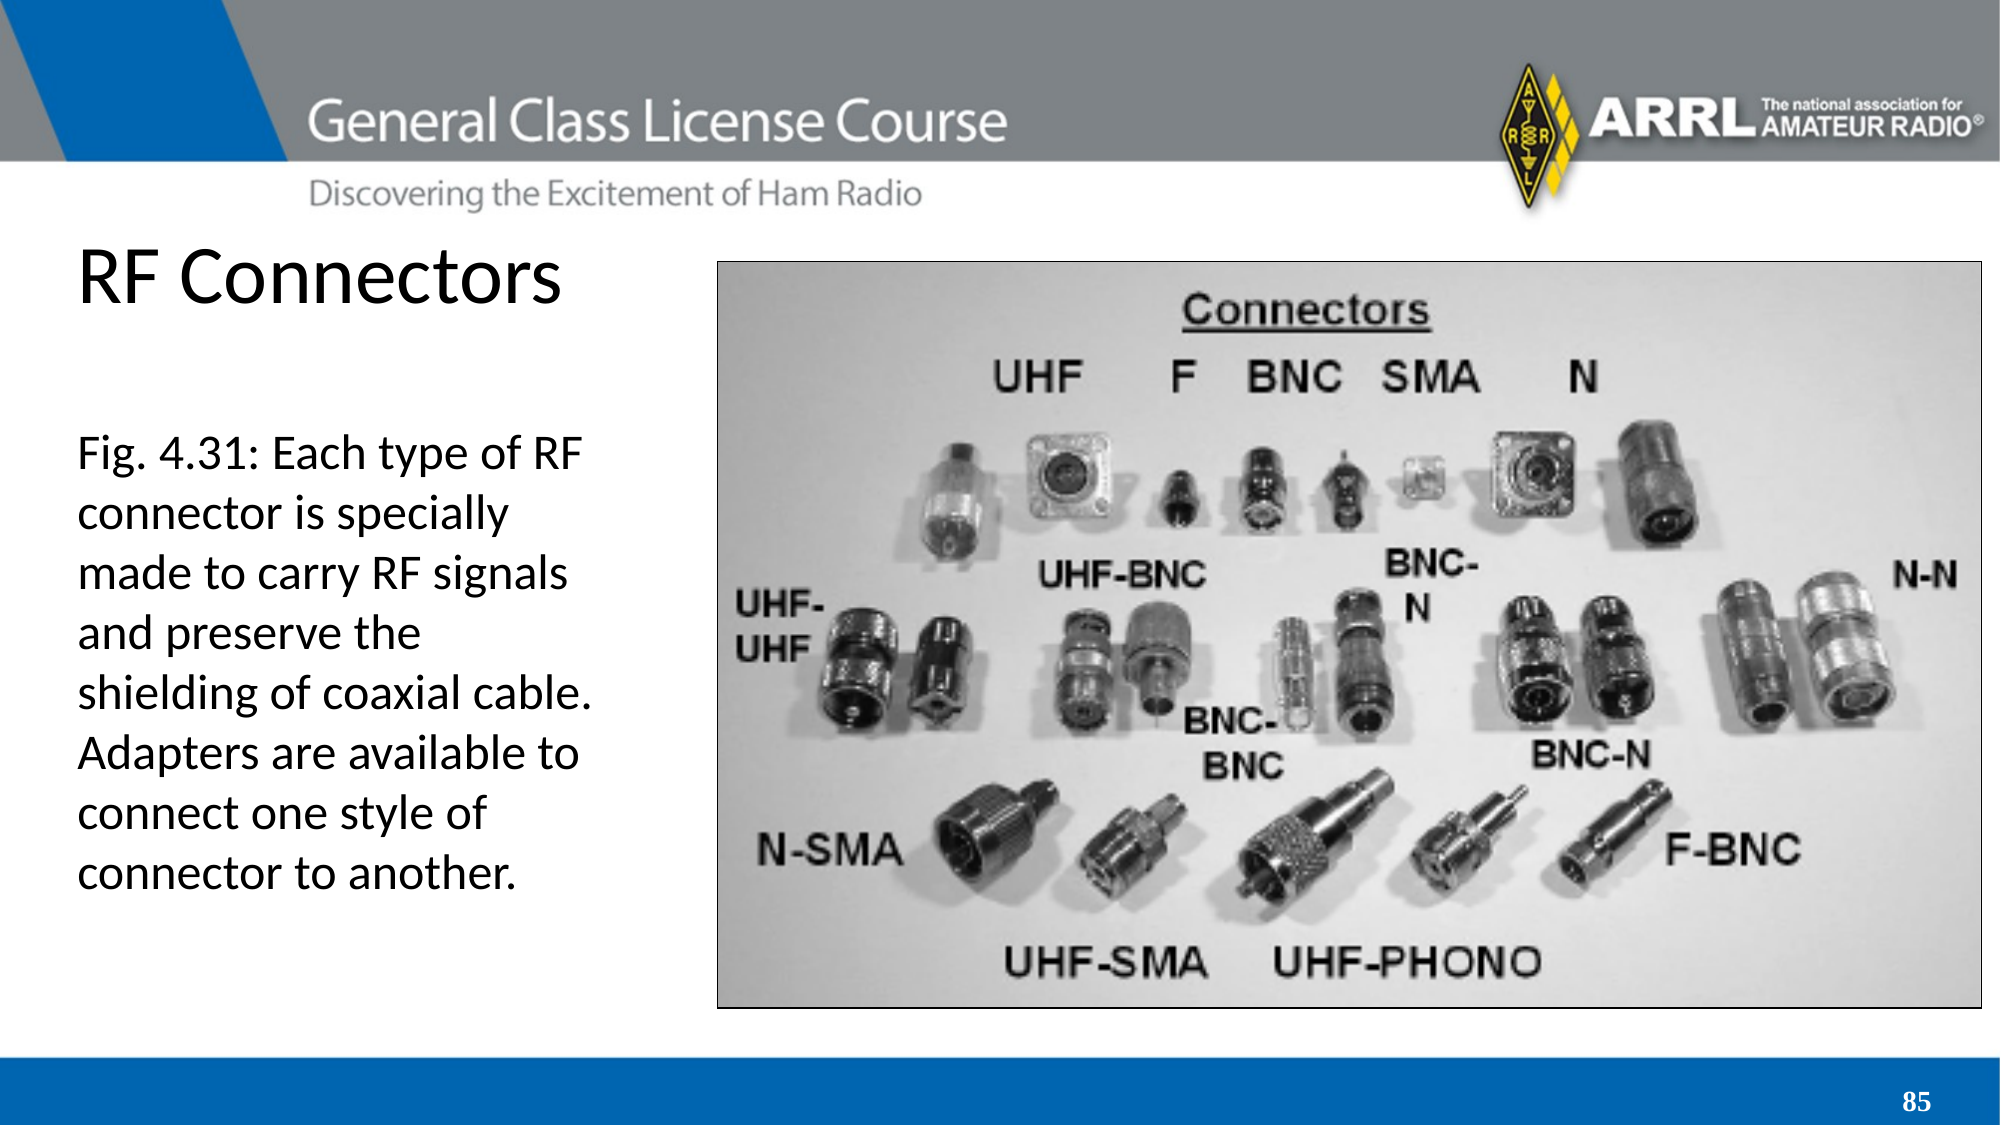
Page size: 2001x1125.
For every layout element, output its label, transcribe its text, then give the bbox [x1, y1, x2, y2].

text_box Fig. 4.31: Each type of RF connector is specially made to carry RF signals and preserve the shielding of coaxial cable. Adapters are available to connect one style of connector to another. [62, 412, 617, 908]
picture [0, 0, 2001, 1125]
title RF Connectors [24, 212, 617, 356]
